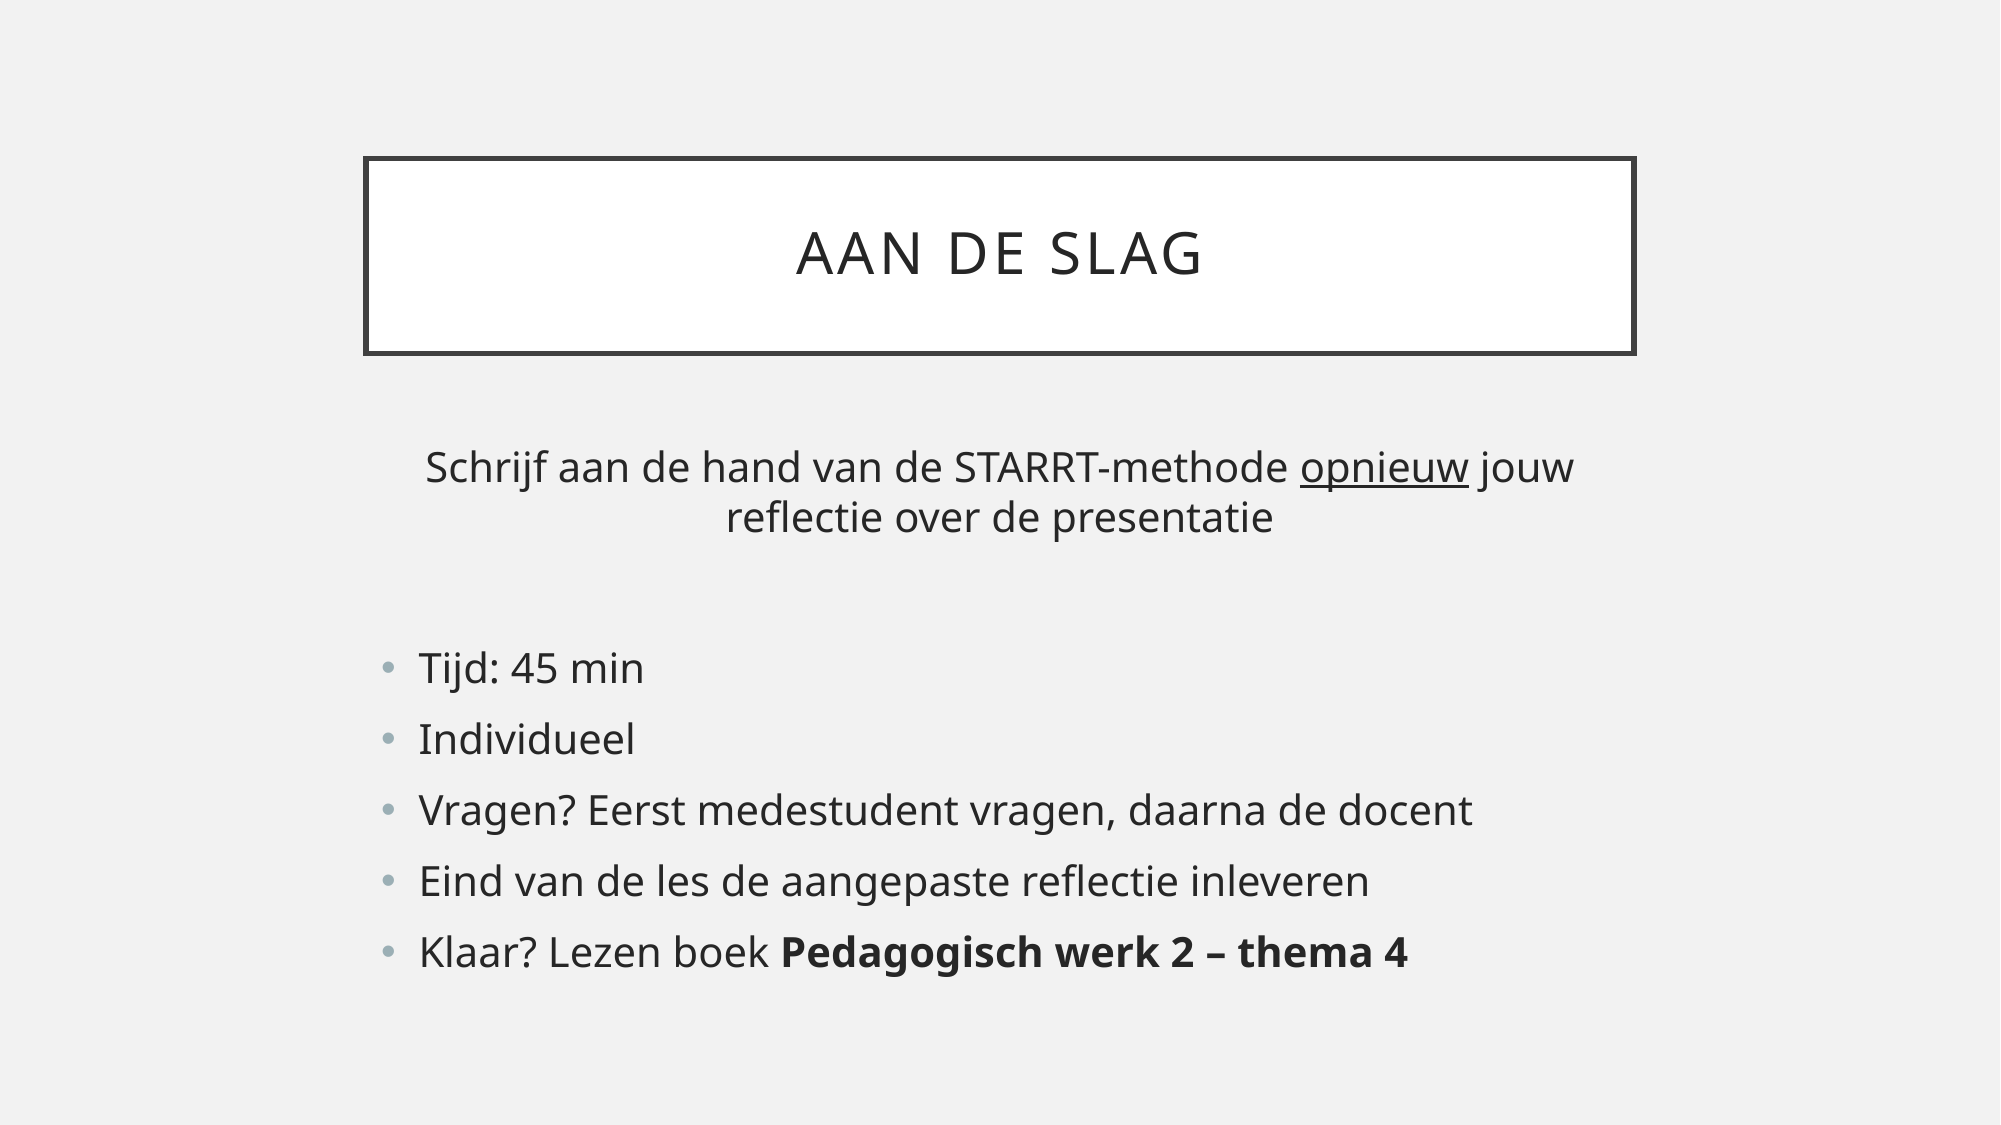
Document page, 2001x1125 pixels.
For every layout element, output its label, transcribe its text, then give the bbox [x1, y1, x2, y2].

title Aan de slag [363, 156, 1637, 356]
list Schrijf aan de hand van de STARRT-methode opnieuw jouw reflectie over de presentatie Tijd: 45 min Individueel Vragen? Eerst medestudent vragen, daarna de docent Eind van de les de aangepaste reflectie inleveren Klaar? Lezen boek Pedagogisch werk 2 – thema 4 [366, 432, 1634, 1077]
